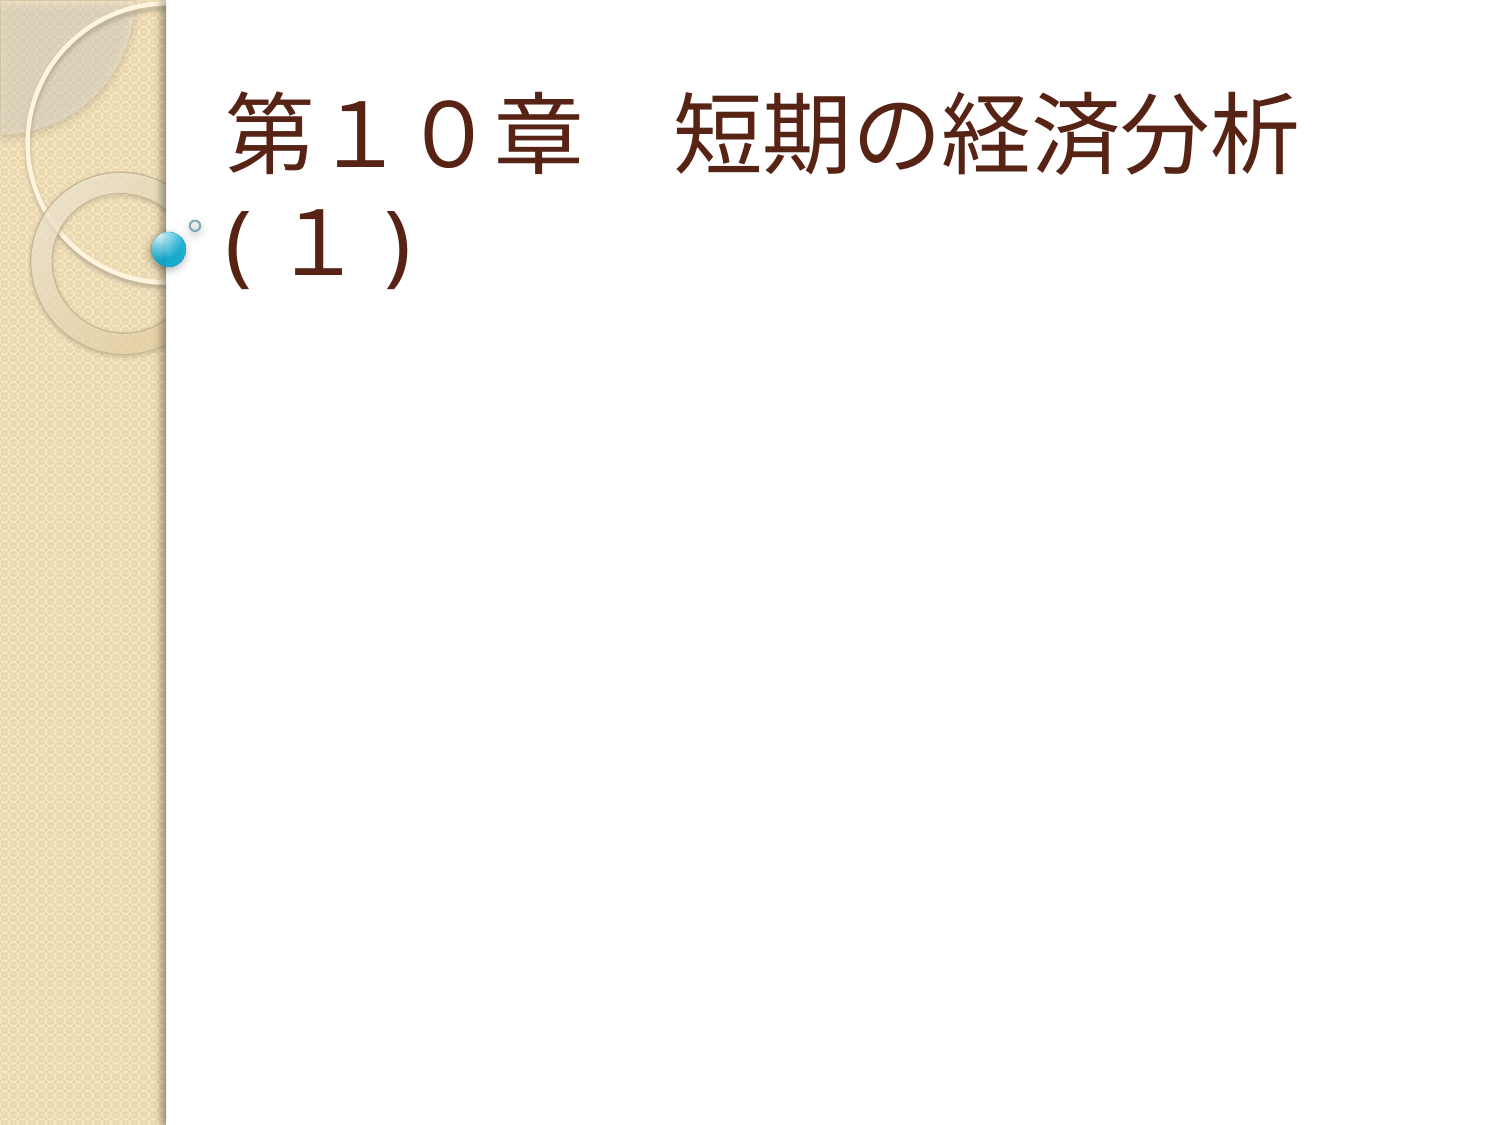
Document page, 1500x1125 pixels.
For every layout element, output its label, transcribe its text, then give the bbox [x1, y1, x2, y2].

title 第１０章 短期の経済分析(１) [210, 59, 1465, 301]
